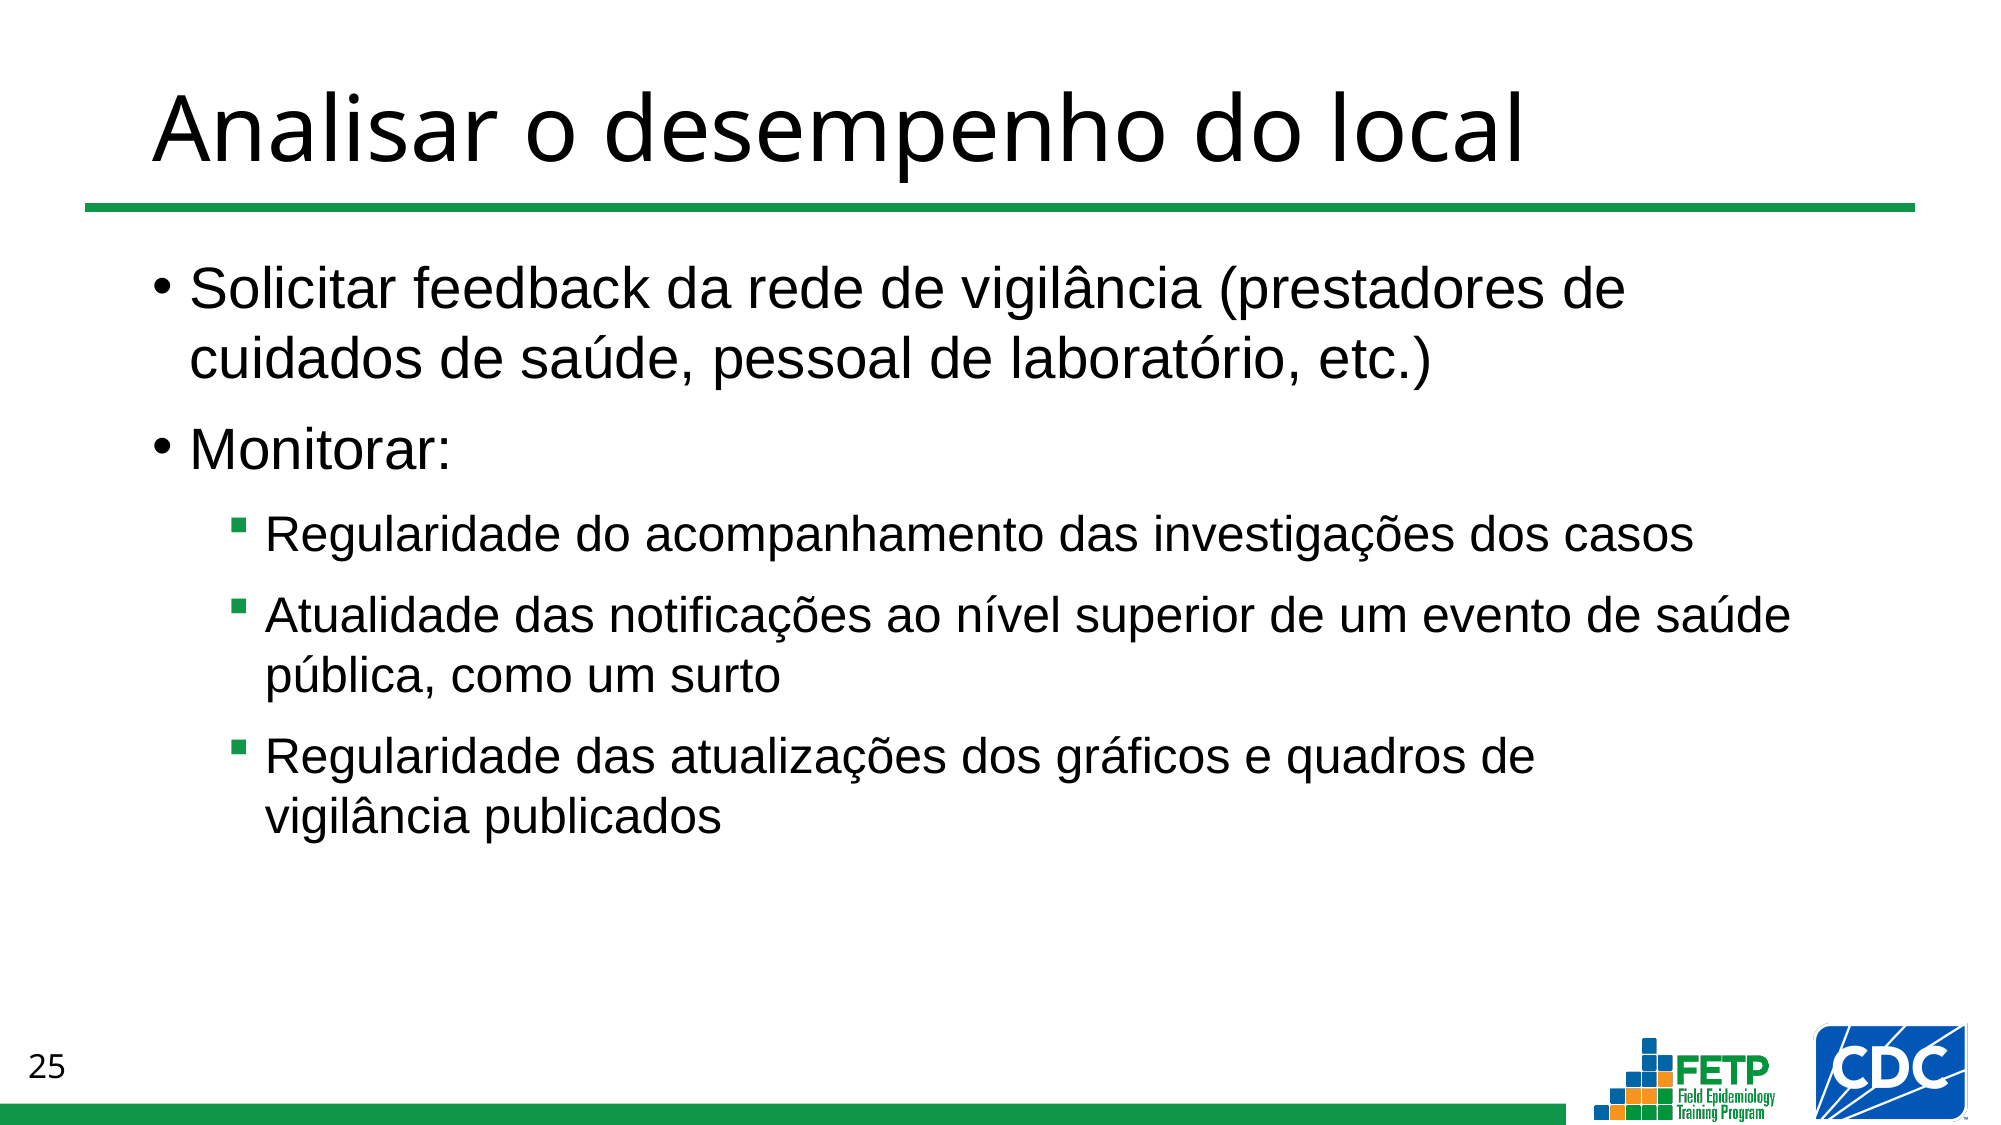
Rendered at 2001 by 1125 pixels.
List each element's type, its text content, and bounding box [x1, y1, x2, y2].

list Solicitar feedback da rede de vigilância (prestadores de cuidados de saúde, pessoal de laboratório, etc.) Monitorar: Regularidade do acompanhamento das investigações dos casos Atualidade das notificações ao nível superior de um evento de saúde pública, como um surto Regularidade das atualizações dos gráficos e quadros de vigilância publicados [137, 242, 1863, 1004]
picture [1594, 1038, 1775, 1122]
picture [1813, 1023, 1968, 1122]
title Analisar o desempenho do local [137, 75, 1863, 207]
